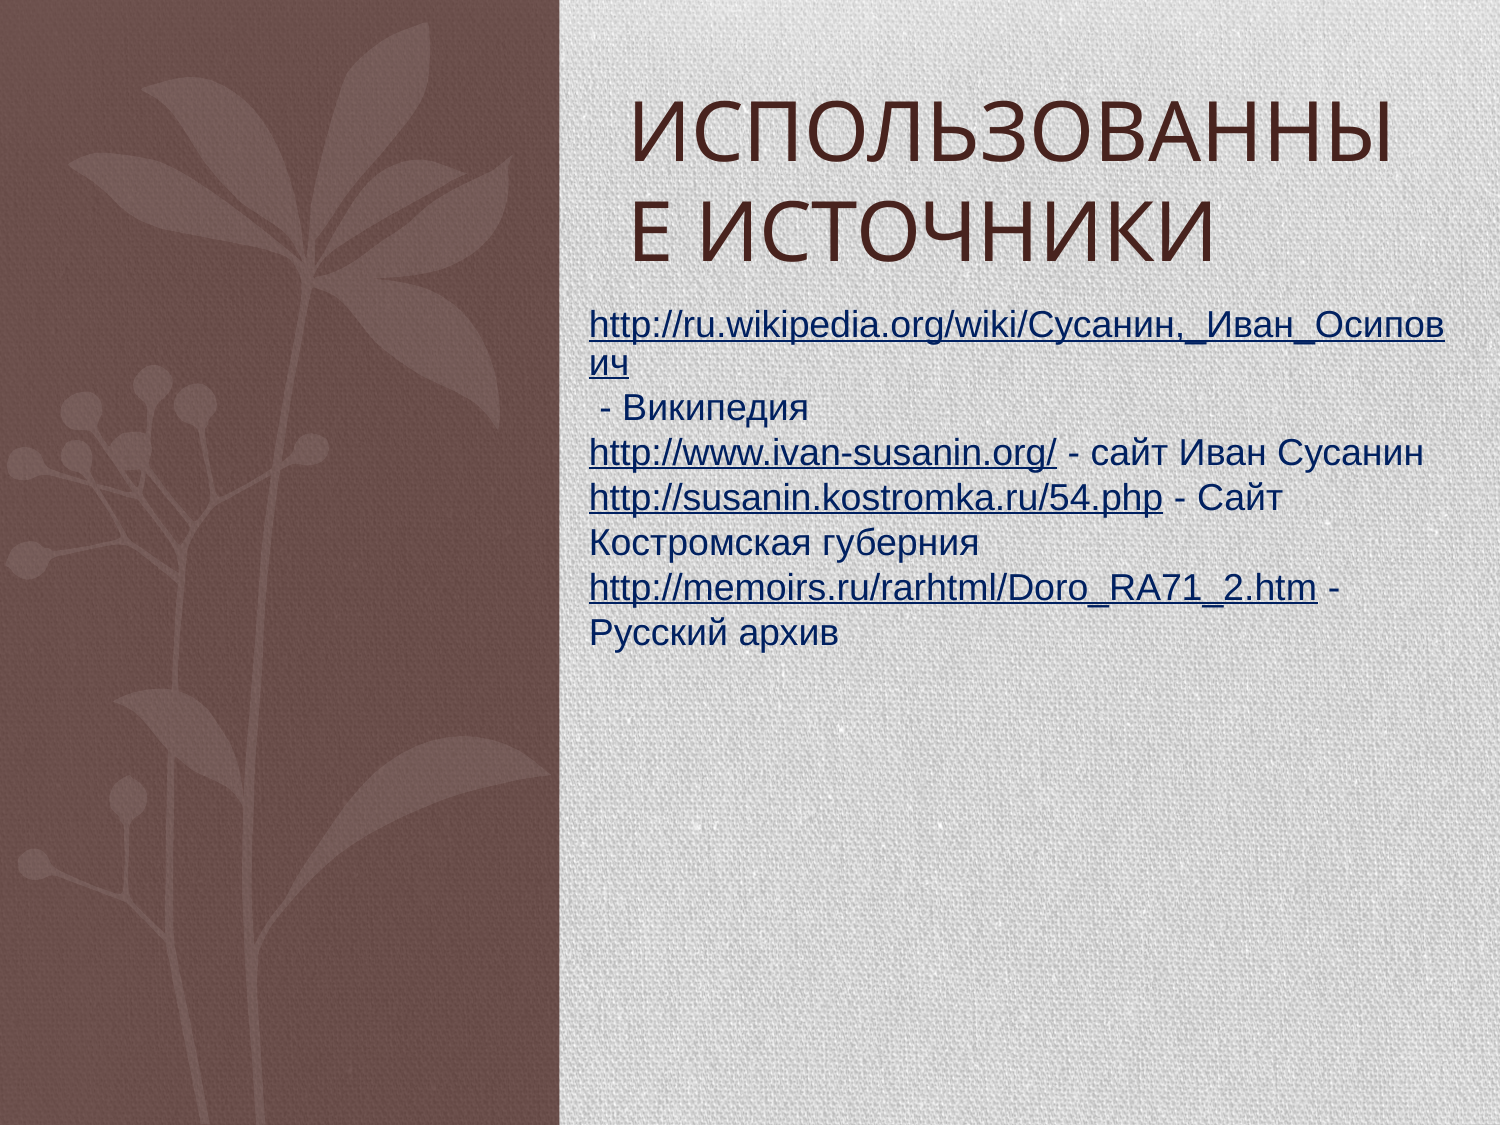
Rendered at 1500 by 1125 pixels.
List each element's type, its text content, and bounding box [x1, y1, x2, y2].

title Использованные источники [612, 70, 1455, 292]
text_box http://ru.wikipedia.org/wiki/Сусанин,_Иван_Осипович - Википедия http://www.ivan-susanin.org/ - сайт Иван Сусанин http://susanin.kostromka.ru/54.php - Сайт Костромская губерния http://memoirs.ru/rarhtml/Doro_RA71_2.htm - Русский архив [574, 292, 1465, 623]
text_box [0, 58, 586, 120]
title Использованные источники [612, 623, 1455, 913]
